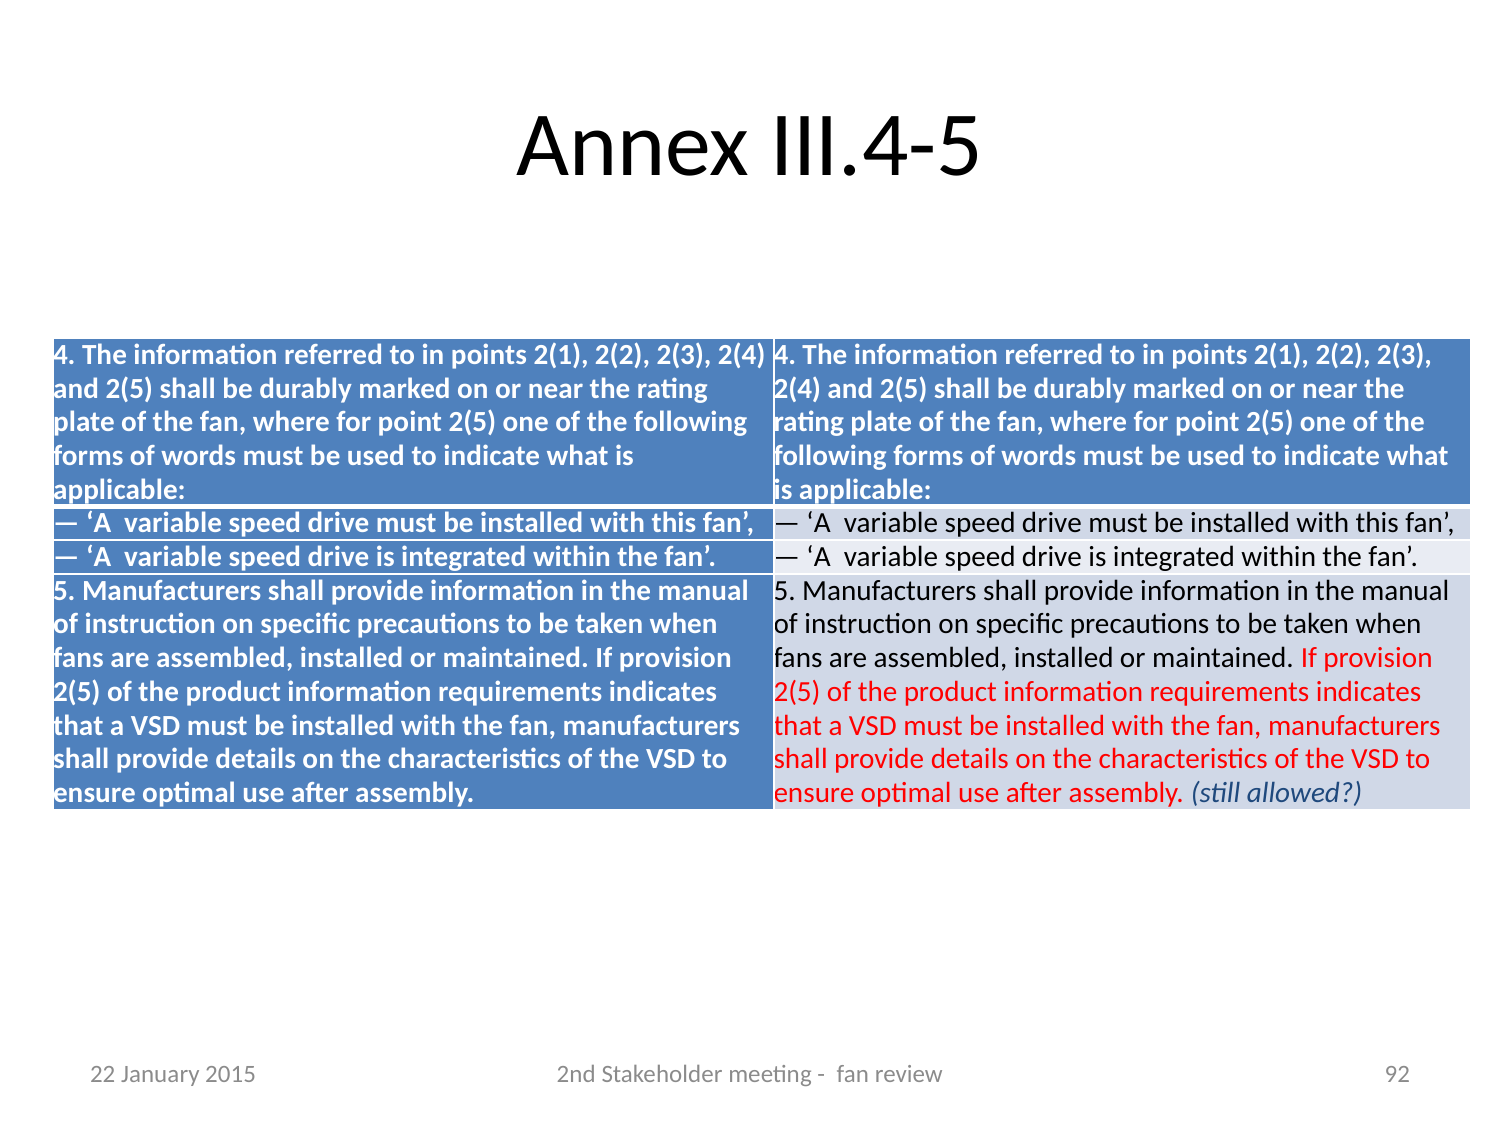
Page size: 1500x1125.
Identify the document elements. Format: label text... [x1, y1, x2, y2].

table_cell — ‘A variable speed drive is integrated within the fan’. [54, 541, 773, 573]
table_header 4. The information referred to in points 2(1), 2(2), 2(3), 2(4) and 2(5) shall be durably marked on or near the rating plate of the fan, where for point 2(5) one of the following forms of words must be used to indicate what is applicable: [54, 339, 773, 504]
table_cell 5. Manufacturers shall provide information in the manual of instruction on specific precautions to be taken when fans are assembled, installed or maintained. If provision 2(5) of the product information requirements indicates that a VSD must be installed with the fan, manufacturers shall provide details on the characteristics of the VSD to ensure optimal use after assembly. [54, 575, 773, 809]
slide_number 92 [1074, 1042, 1425, 1103]
table_cell — ‘A variable speed drive is integrated within the fan’. [775, 541, 1470, 573]
table_cell — ‘A variable speed drive must be installed with this fan’, [54, 509, 773, 539]
table_header 4. The information referred to in points 2(1), 2(2), 2(3), 2(4) and 2(5) shall be durably marked on or near the rating plate of the fan, where for point 2(5) one of the following forms of words must be used to indicate what is applicable: [775, 339, 1470, 504]
table_cell — ‘A variable speed drive must be installed with this fan’, [775, 509, 1470, 539]
title Annex III.4-5 [75, 45, 1425, 233]
footer 2nd Stakeholder meeting - fan review [512, 1042, 988, 1103]
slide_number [75, 1042, 425, 1103]
table_cell 5. Manufacturers shall provide information in the manual of instruction on specific precautions to be taken when fans are assembled, installed or maintained. If provision 2(5) of the product information requirements indicates that a VSD must be installed with the fan, manufacturers shall provide details on the characteristics of the VSD to ensure optimal use after assembly. (still allowed?) [775, 575, 1470, 809]
